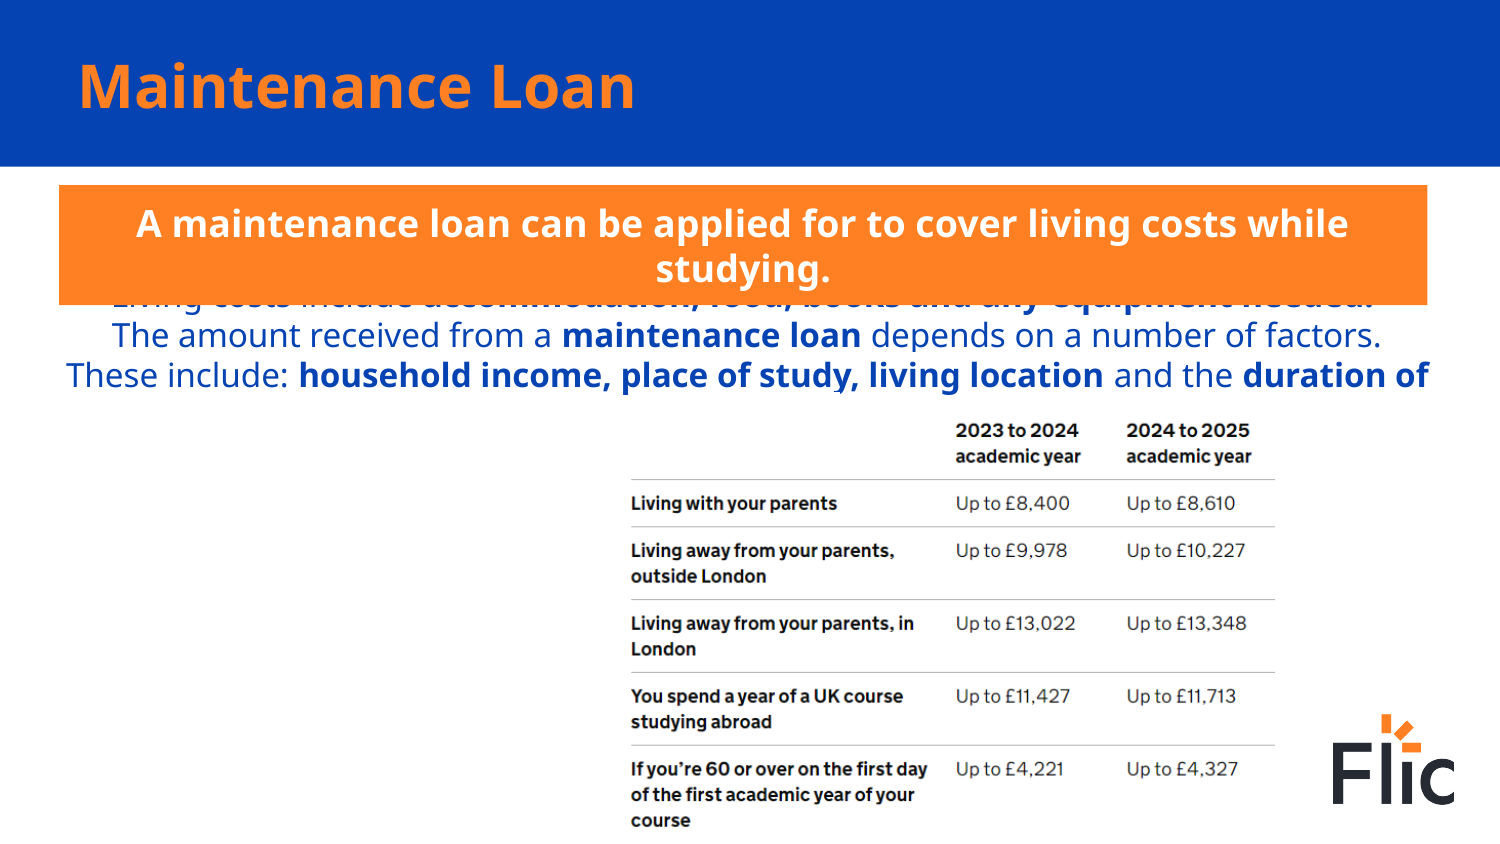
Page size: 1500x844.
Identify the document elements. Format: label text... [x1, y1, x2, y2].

text_box A maintenance loan can be applied for to cover living costs while studying. [59, 185, 1428, 306]
title Maintenance Loan [62, 41, 998, 127]
text_box Living costs include accommodation, food, books and any equipment needed. The amount received from a maintenance loan depends on a number of factors. These include: household income, place of study, living location and the duration of the course. [39, 219, 1456, 475]
picture [619, 395, 1275, 836]
picture [1333, 714, 1454, 805]
